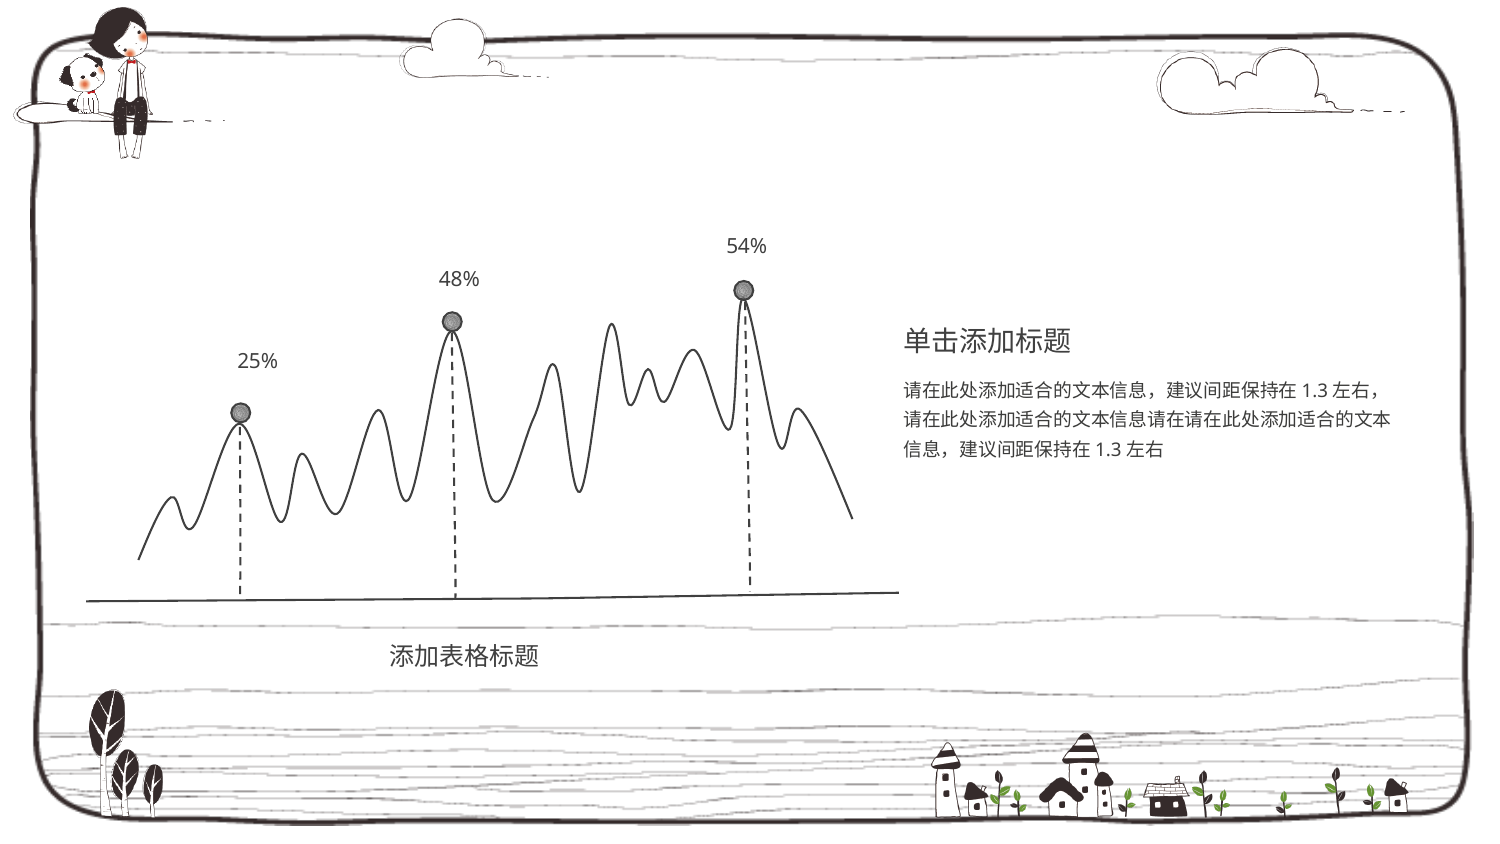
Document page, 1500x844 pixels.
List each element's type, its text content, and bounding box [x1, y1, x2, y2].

text_box 添加表格标题 [290, 634, 639, 676]
picture [13, 7, 1474, 826]
text_box 单击添加标题 [892, 317, 1146, 363]
text_box 请在此处添加适合的文本信息，建议间距保持在1.3左右，请在此处添加适合的文本信息请在请在此处添加适合的文本信息，建议间距保持在1.3左右 [892, 366, 1406, 466]
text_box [83, 225, 853, 600]
text_box [853, 591, 899, 595]
